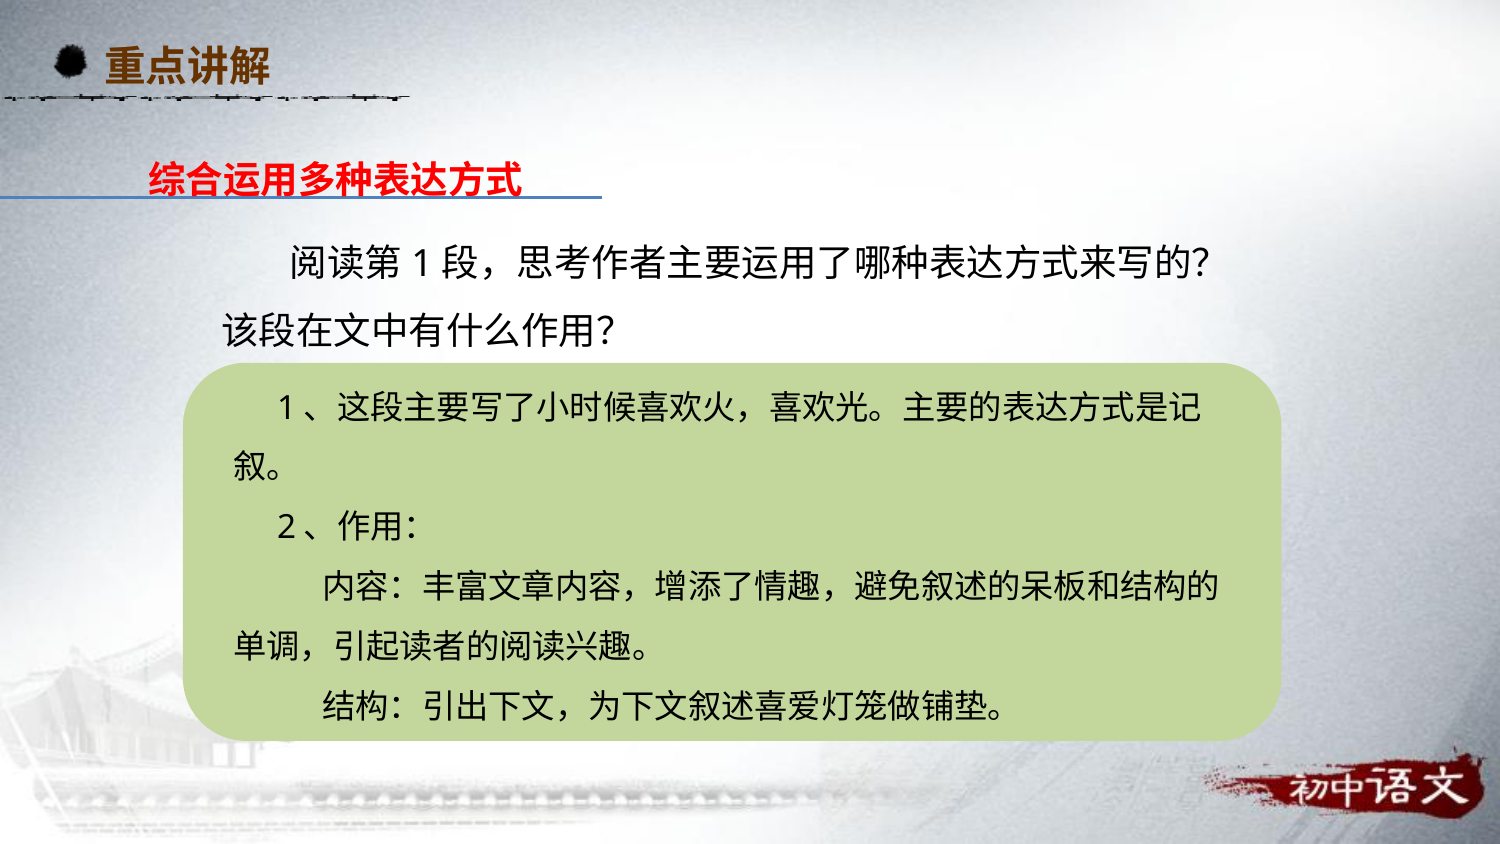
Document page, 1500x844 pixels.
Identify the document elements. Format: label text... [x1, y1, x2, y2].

text_box 综合运用多种表达方式 [64, 126, 1128, 209]
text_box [182, 362, 1282, 742]
text_box 重点讲解 [89, 32, 287, 89]
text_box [0, 90, 414, 103]
picture [0, 0, 1500, 844]
text_box 阅读第1段，思考作者主要运用了哪种表达方式来写的？该段在文中有什么作用？ [206, 209, 1270, 359]
